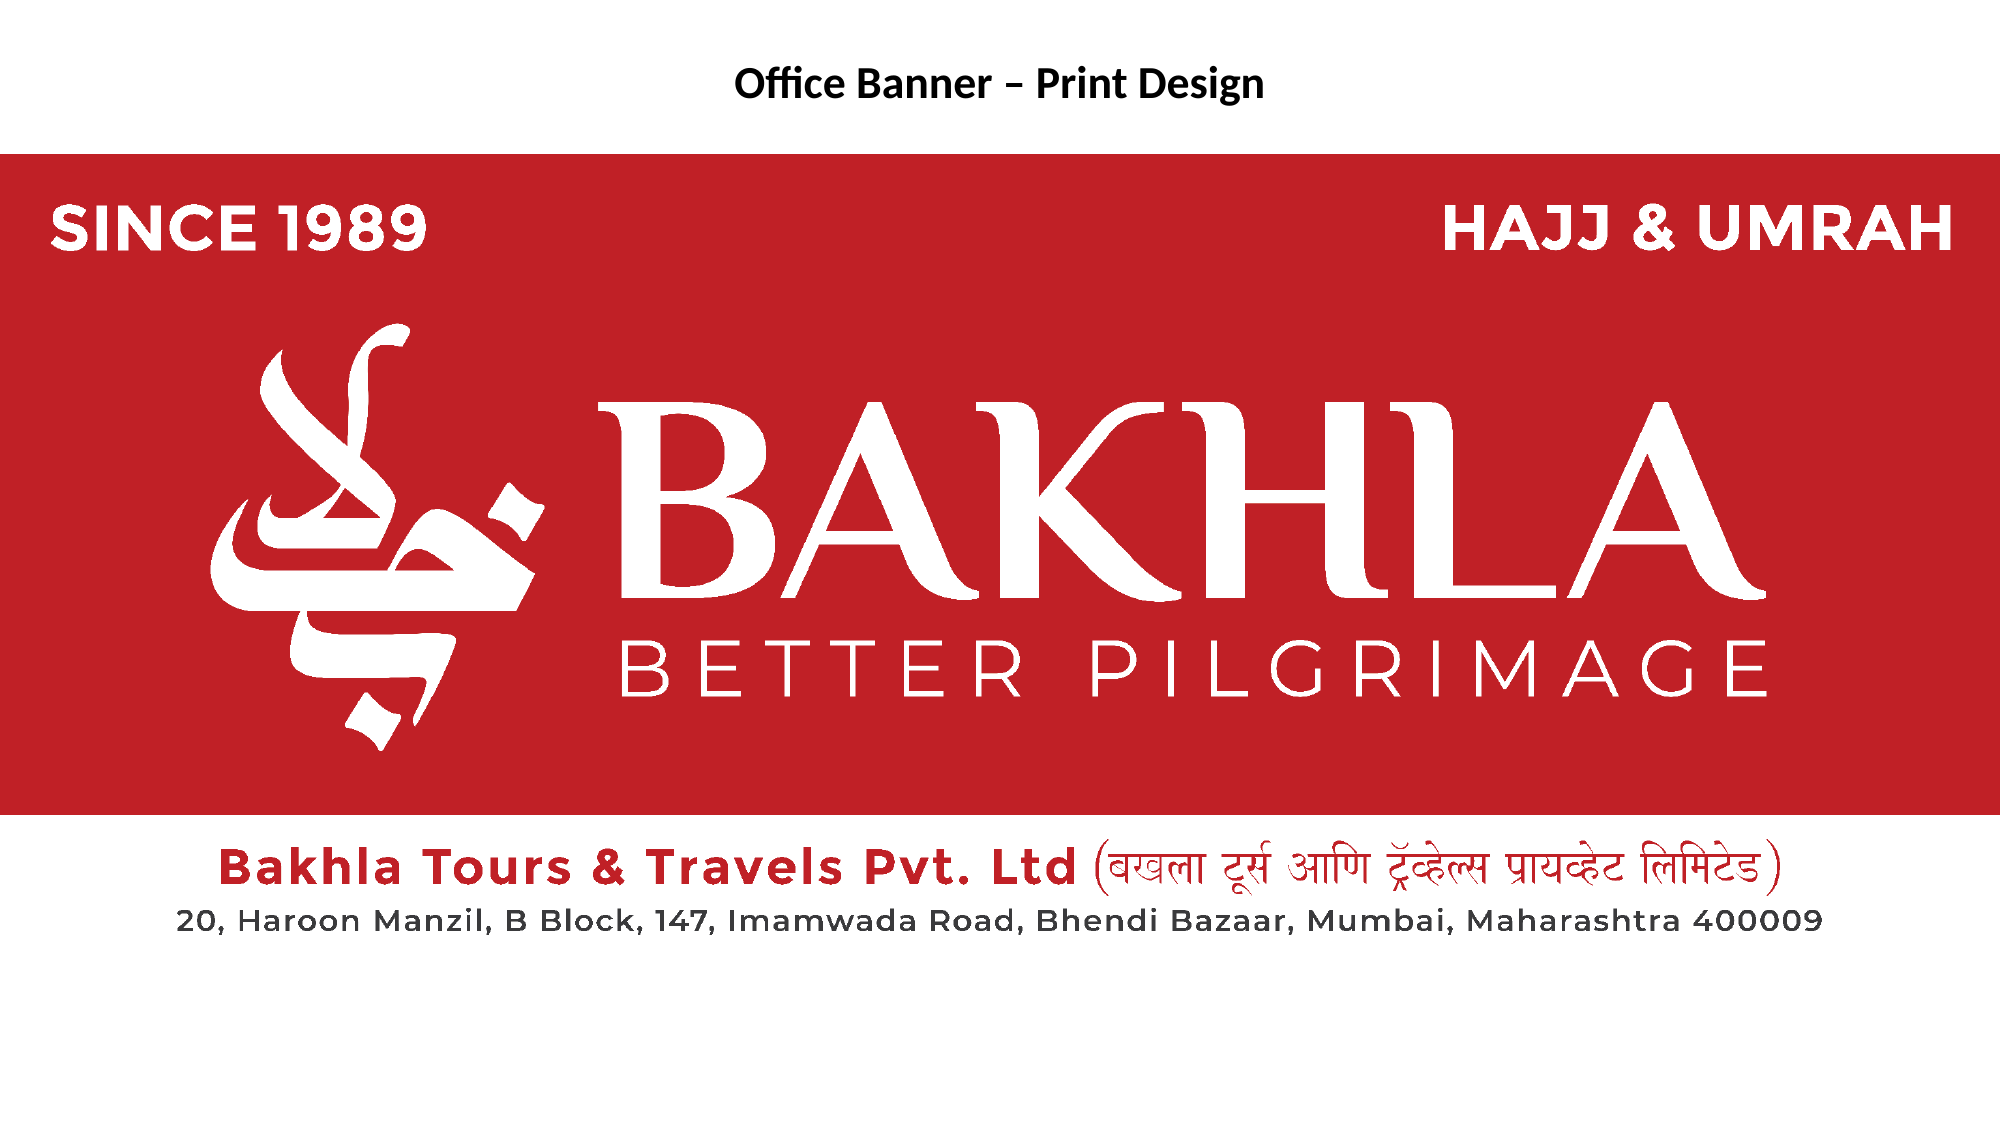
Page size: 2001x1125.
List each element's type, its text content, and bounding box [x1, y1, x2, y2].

picture [0, 154, 2000, 971]
text_box Office Banner – Print Design [683, 45, 1317, 116]
